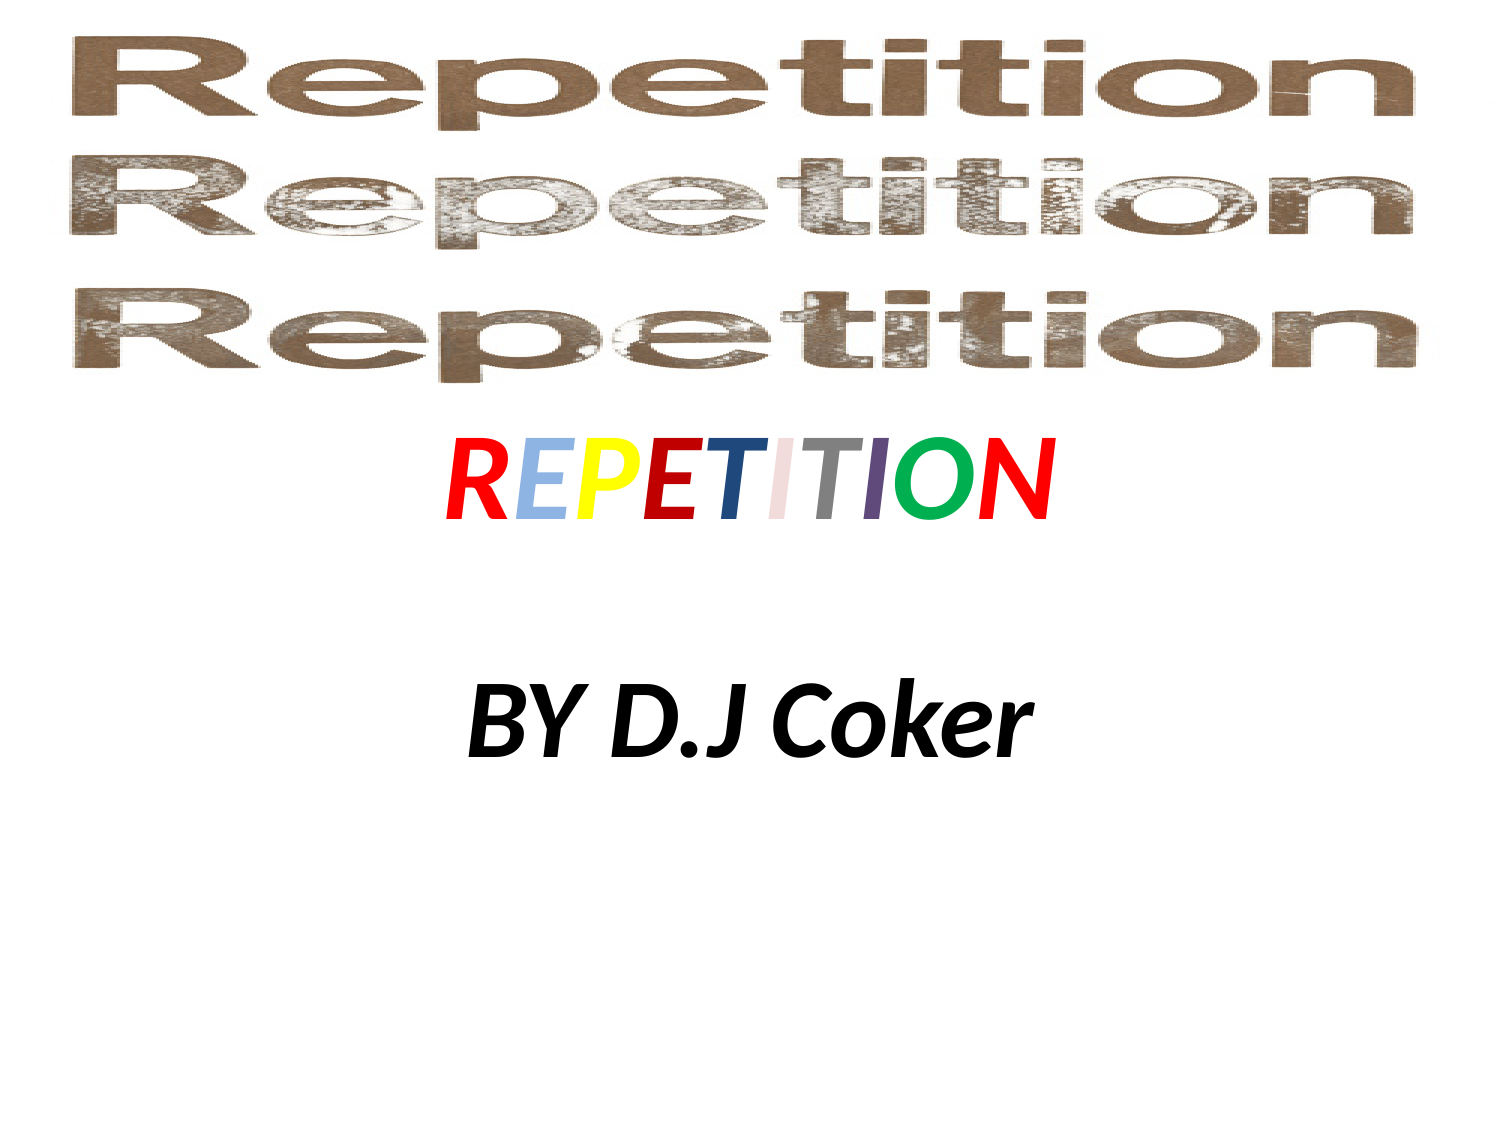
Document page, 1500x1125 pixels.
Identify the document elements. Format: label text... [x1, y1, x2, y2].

picture [0, 24, 1500, 401]
subtitle BY D.J Coker [225, 637, 1275, 925]
title REPETITION [112, 409, 1388, 591]
